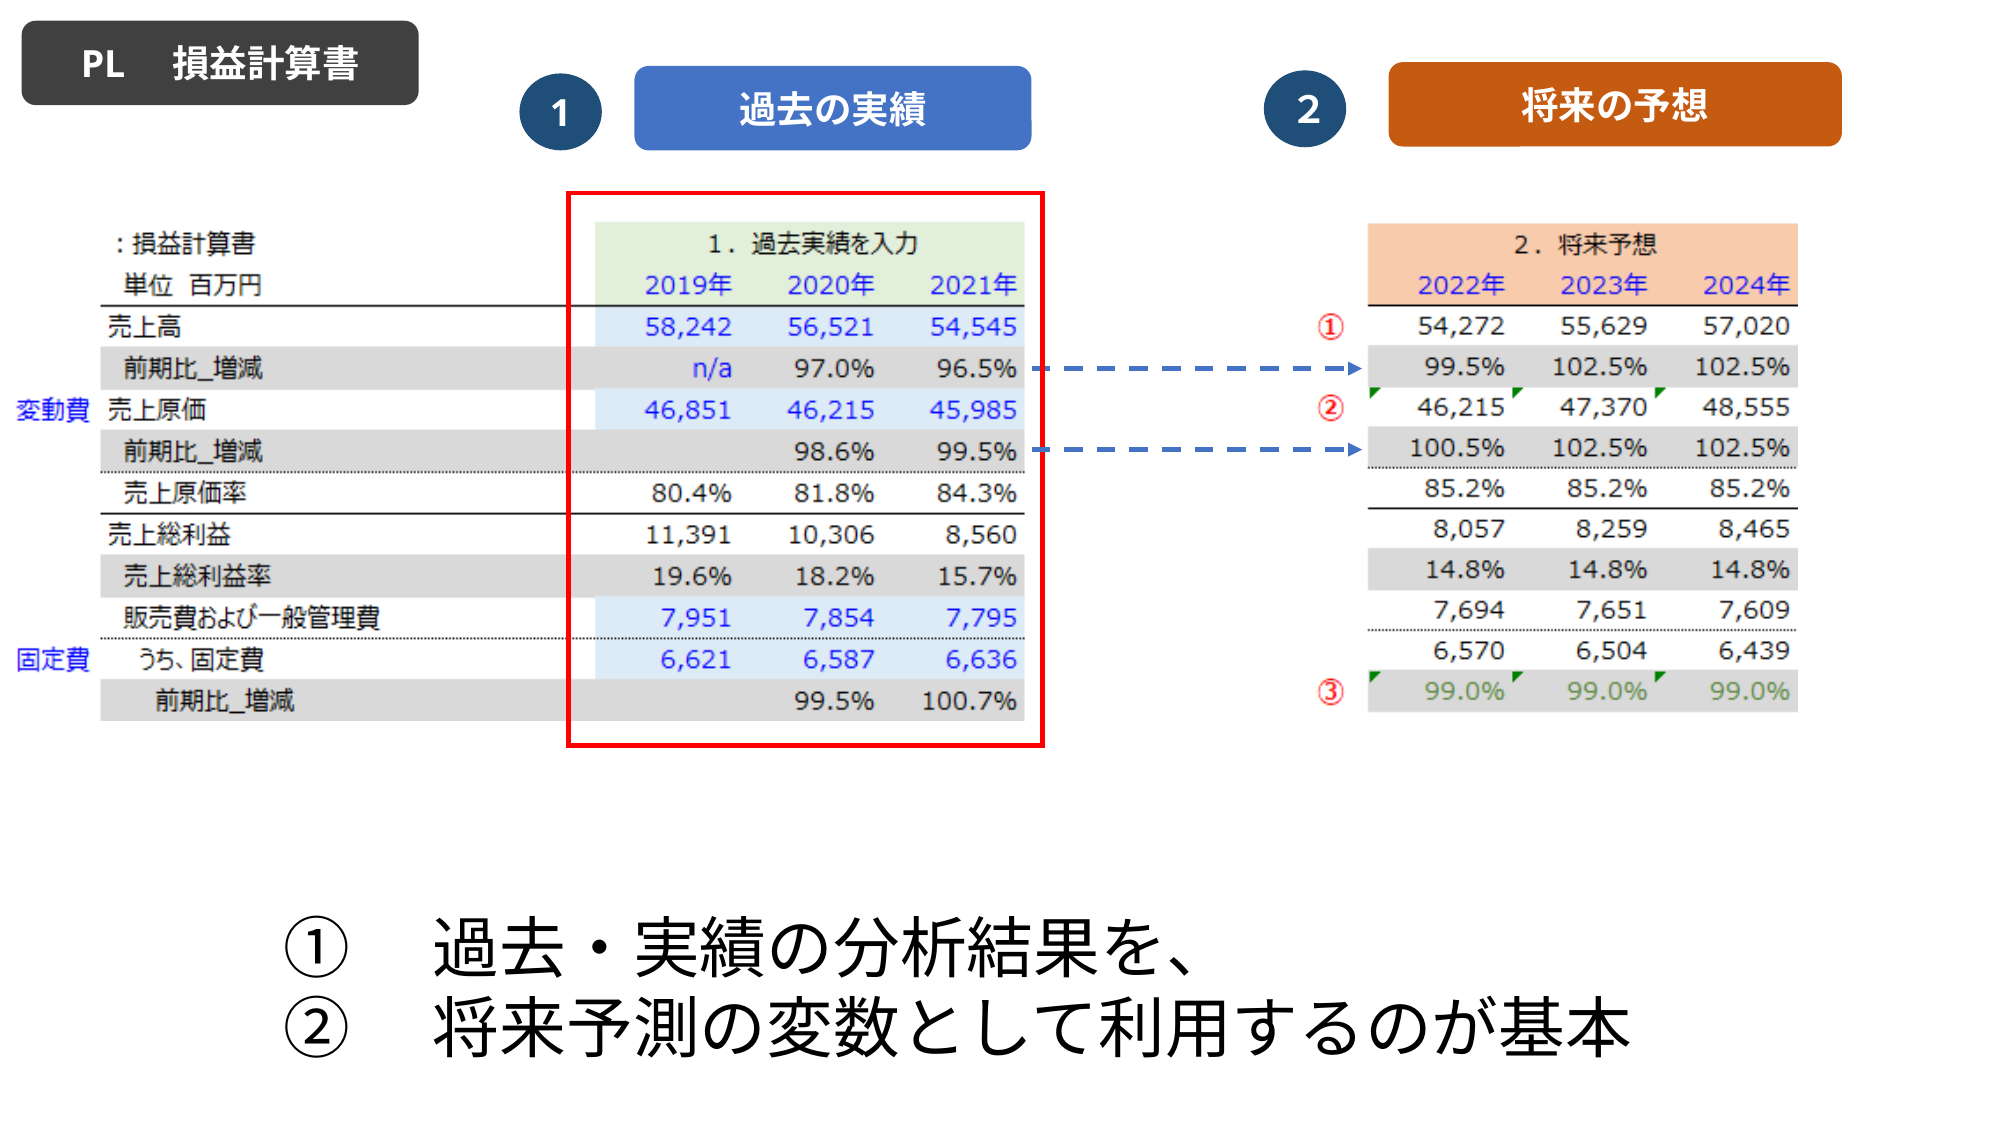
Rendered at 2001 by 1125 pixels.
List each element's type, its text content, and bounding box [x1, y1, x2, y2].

picture [13, 215, 1032, 721]
text_box [1032, 369, 1043, 447]
text_box PL 損益計算書 [20, 19, 420, 107]
text_box [567, 452, 1043, 746]
text_box [567, 192, 1043, 368]
text_box ２ [1262, 69, 1348, 149]
text_box 1 [518, 72, 603, 152]
text_box 将来の予想 [1387, 61, 1844, 148]
picture [1304, 215, 1798, 716]
text_box ① 過去・実績の分析結果を、 ② 将来予測の変数として利用するのが基本 [268, 897, 1816, 1073]
text_box 過去の実績 [633, 64, 1033, 152]
